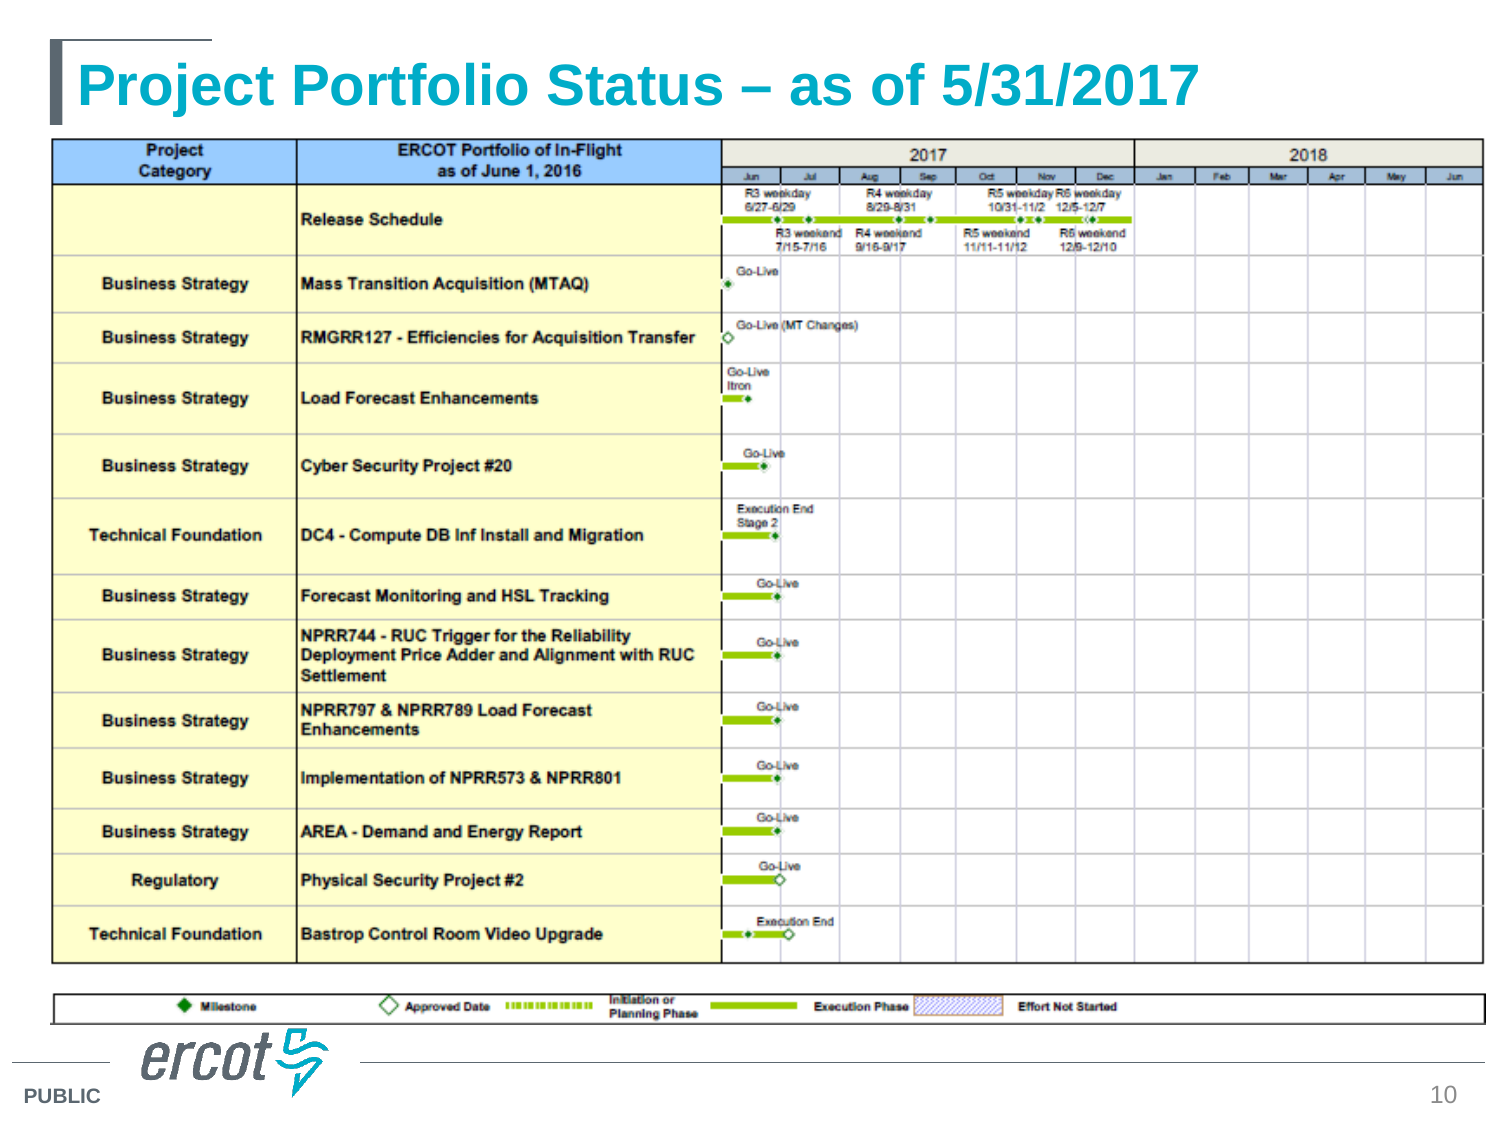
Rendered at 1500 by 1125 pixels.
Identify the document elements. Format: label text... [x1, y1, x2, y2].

title Project Portfolio Status – as of 5/31/2017 [62, 39, 1263, 125]
picture [49, 137, 1486, 1100]
slide_number 10 [1412, 1076, 1475, 1112]
